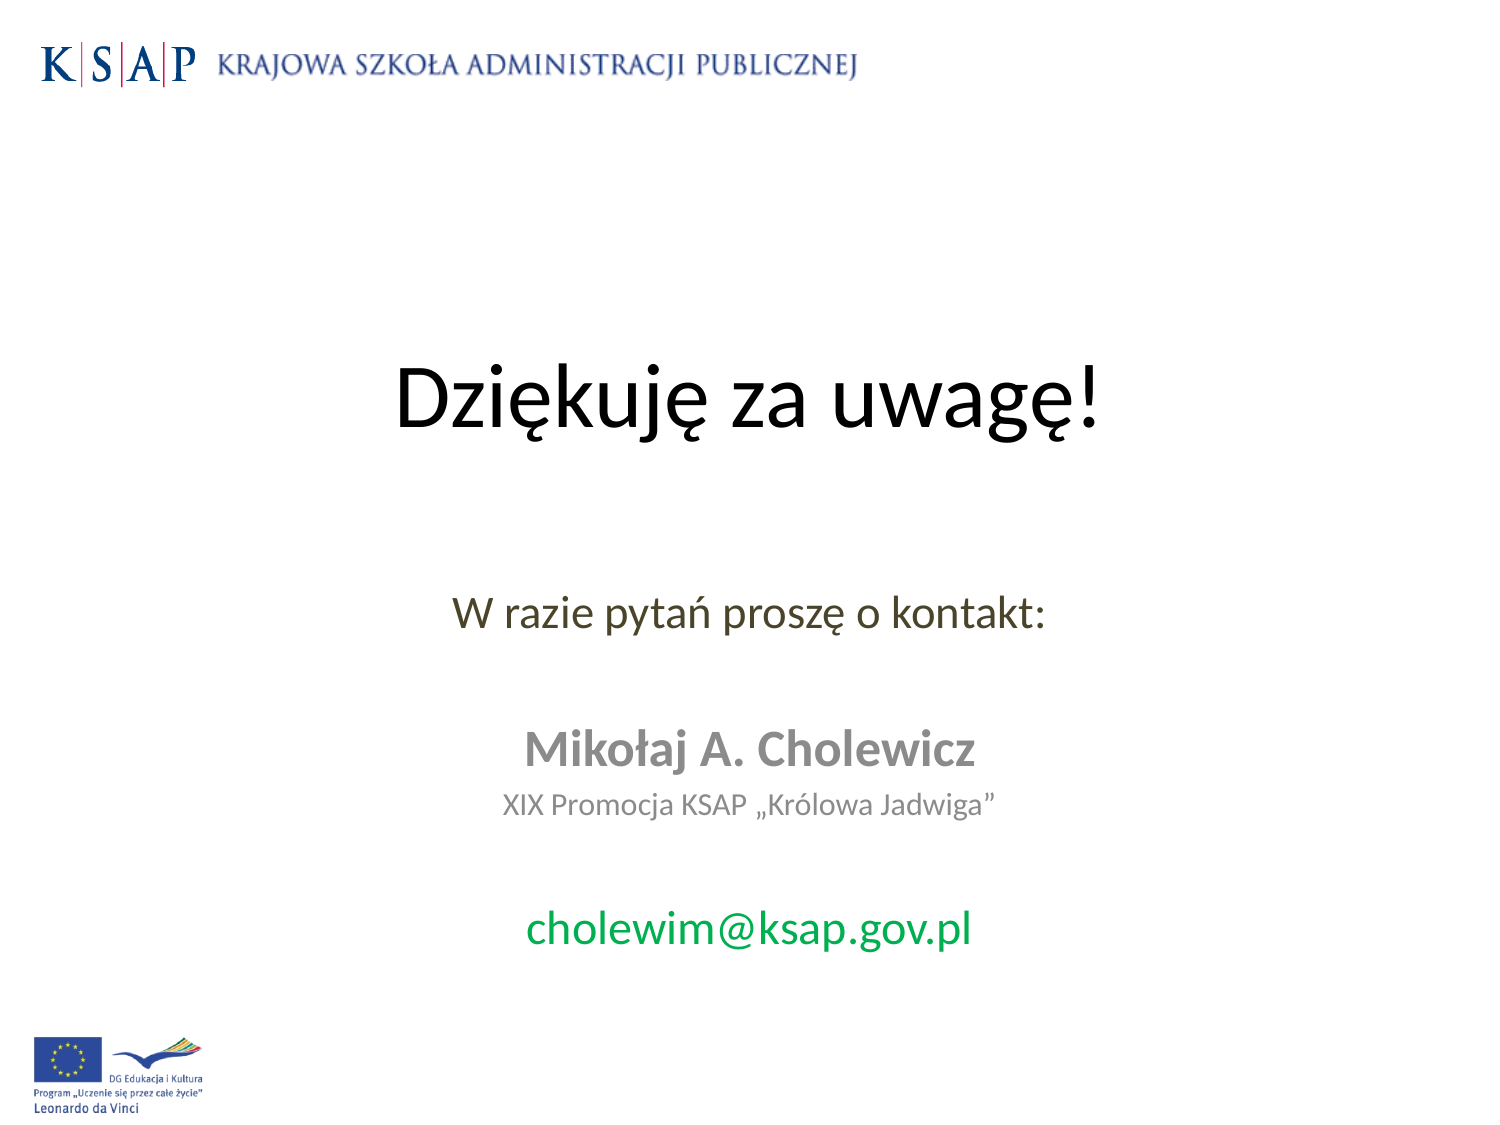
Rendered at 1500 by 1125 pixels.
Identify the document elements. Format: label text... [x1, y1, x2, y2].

picture [29, 1031, 207, 1118]
subtitle W razie pytań proszę o kontakt: Mikołaj A. Cholewicz XIX Promocja KSAP „Królowa Jadwiga” cholewim@ksap.gov.pl [225, 574, 1275, 857]
picture [218, 54, 857, 81]
picture [40, 42, 195, 90]
text_box [224, 857, 1275, 1035]
title Dziękuję za uwagę! [112, 243, 1388, 539]
